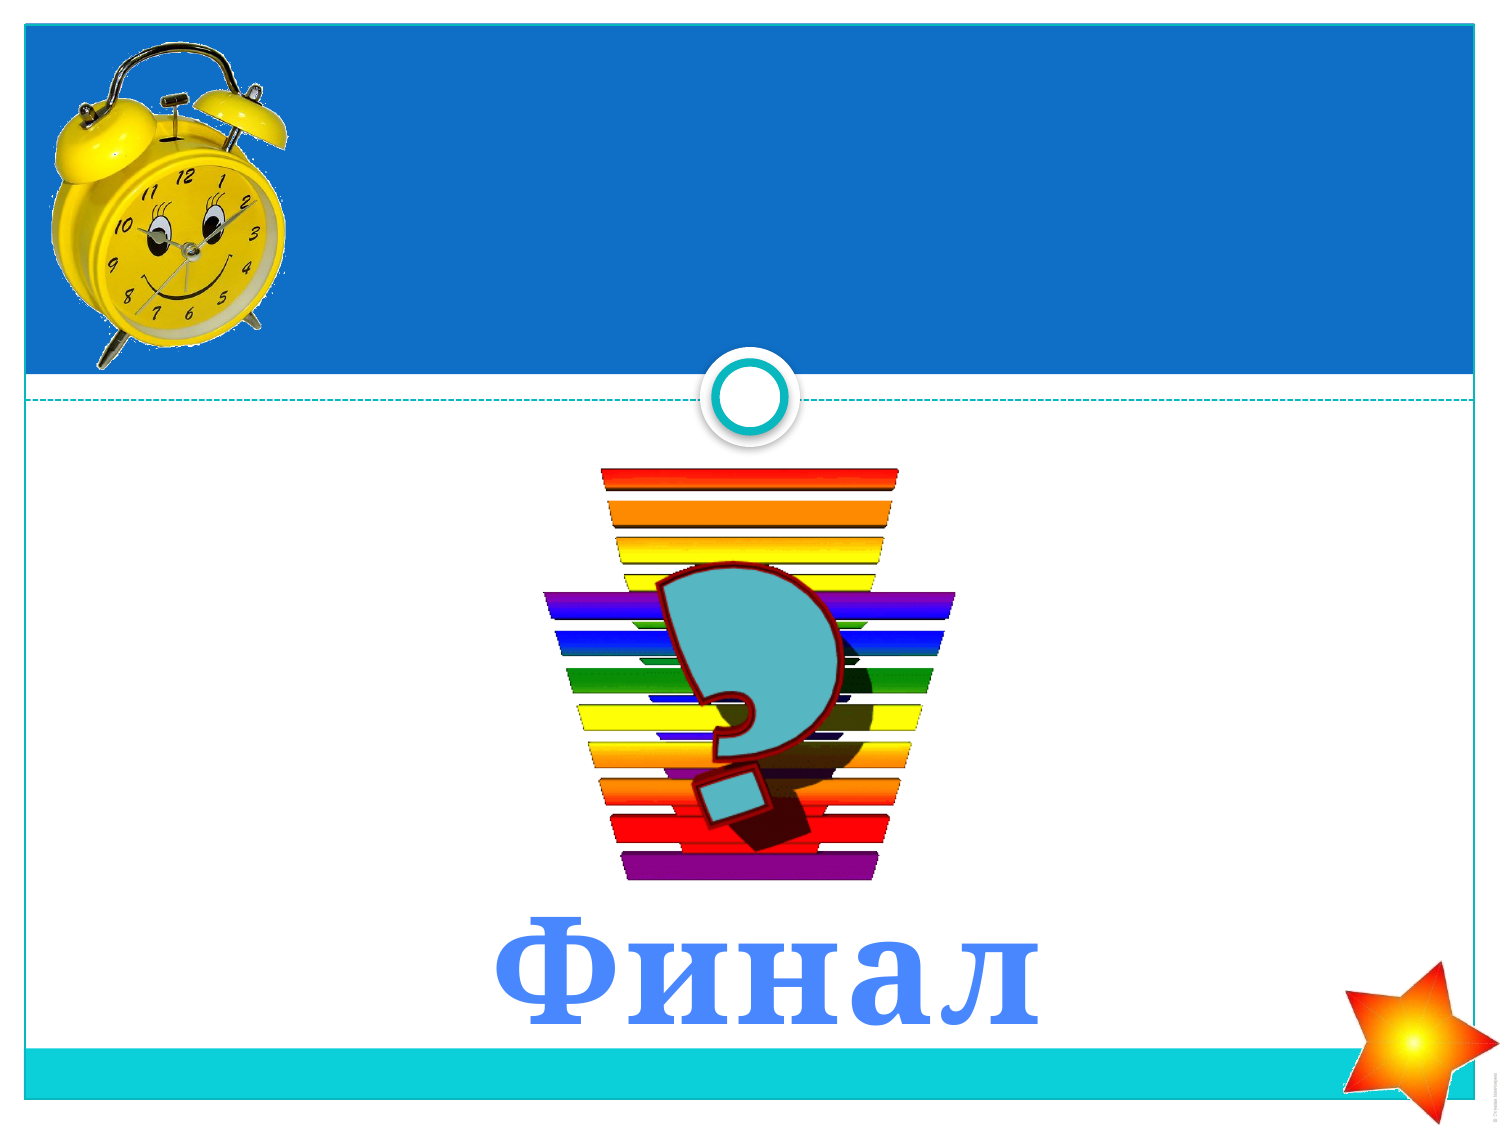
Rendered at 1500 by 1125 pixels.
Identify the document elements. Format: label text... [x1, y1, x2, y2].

picture [1342, 960, 1500, 1125]
picture [0, 37, 339, 376]
text_box Финал [468, 867, 1111, 1063]
picture [524, 449, 976, 901]
